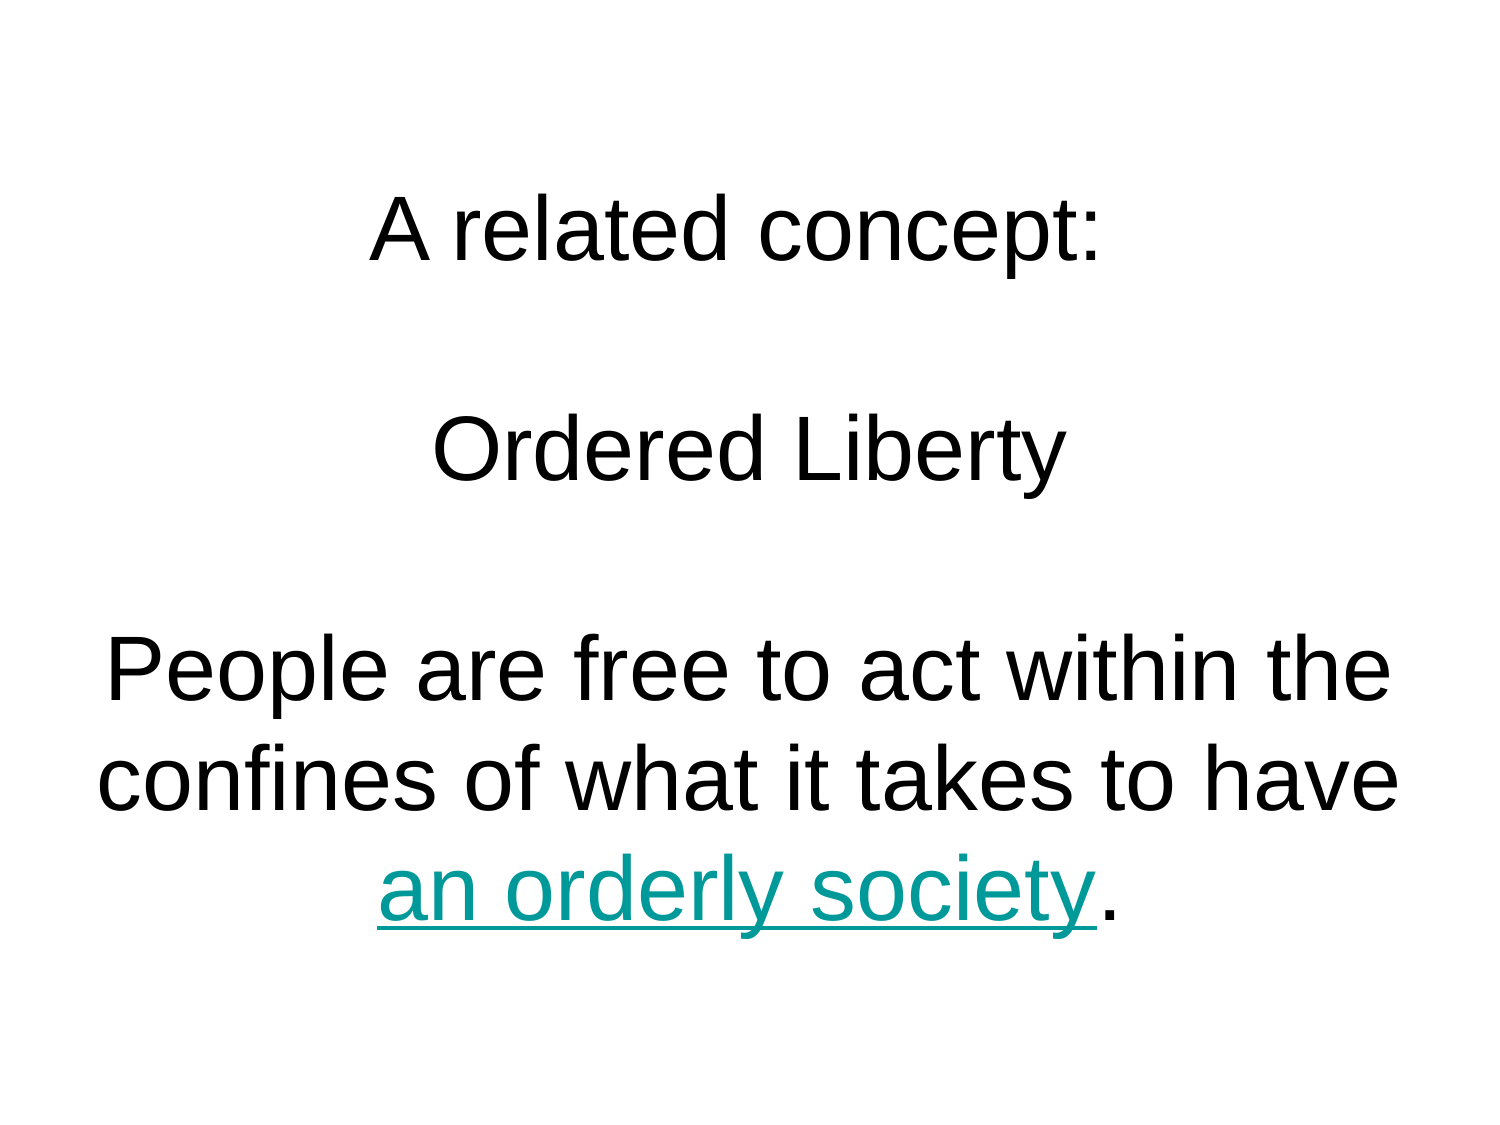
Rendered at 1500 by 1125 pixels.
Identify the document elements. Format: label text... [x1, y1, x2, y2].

title A related concept: Ordered Liberty People are free to act within the confines of what it takes to have an orderly society. [74, 44, 1426, 1063]
